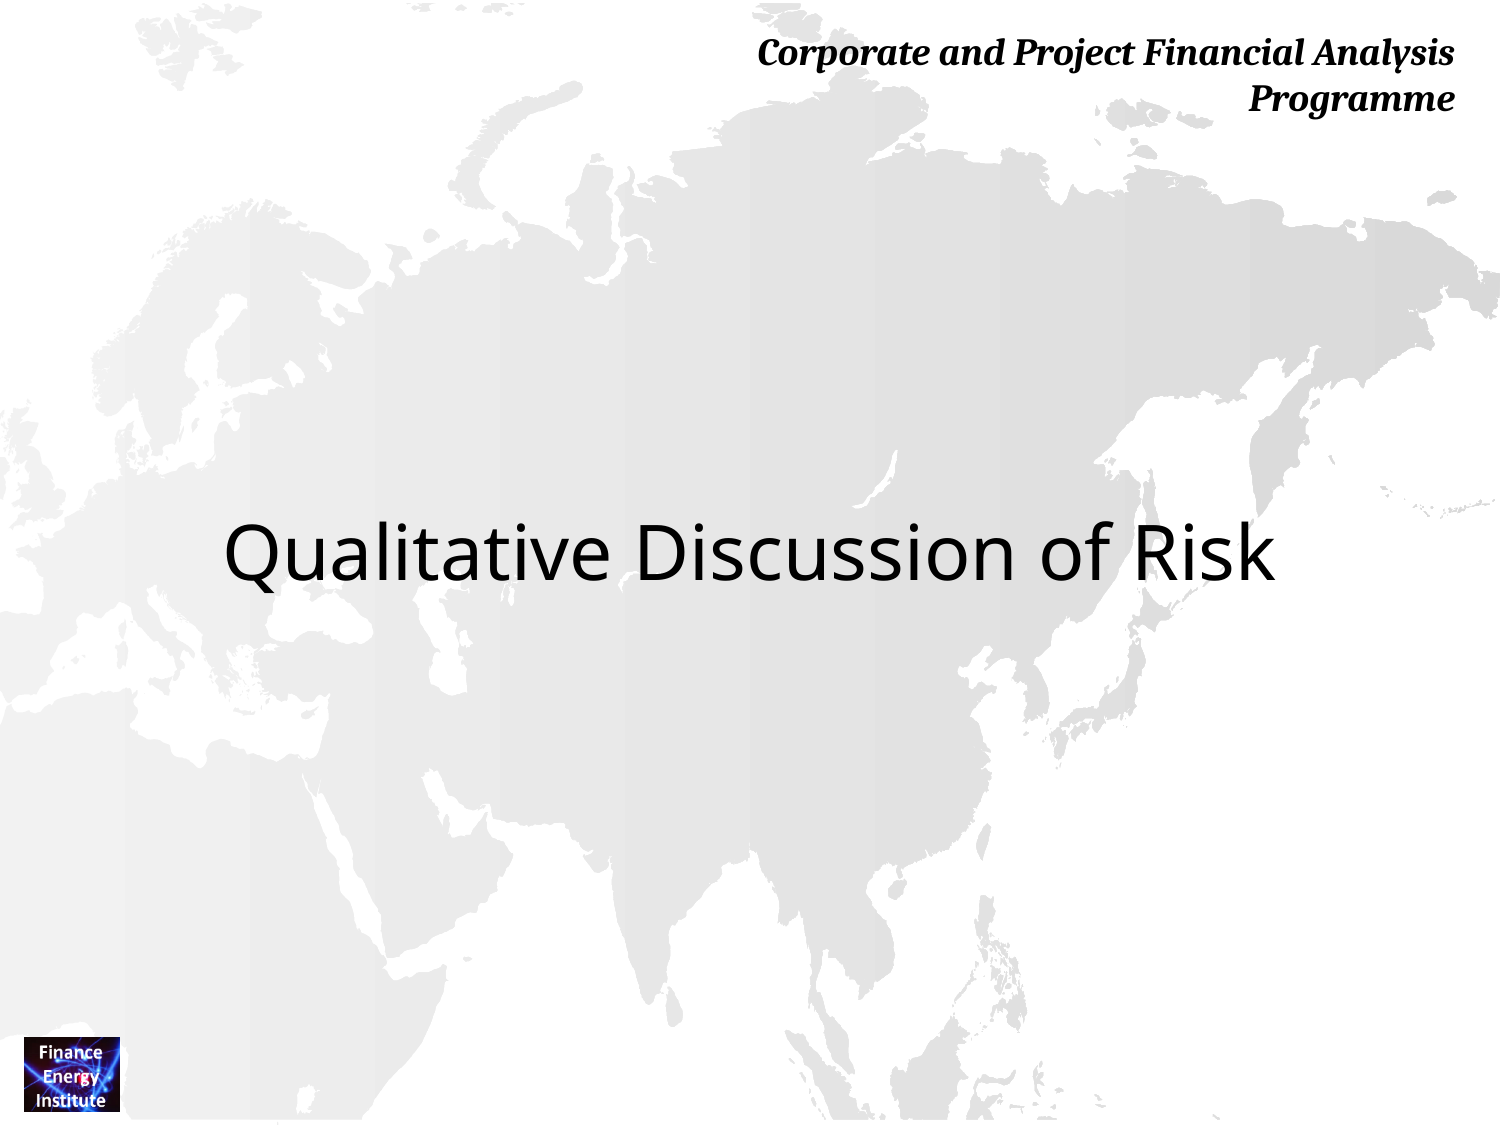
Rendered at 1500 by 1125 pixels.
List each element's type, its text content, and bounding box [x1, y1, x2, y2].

title Qualitative Discussion of Risk [149, 299, 1351, 800]
picture [24, 1037, 120, 1112]
